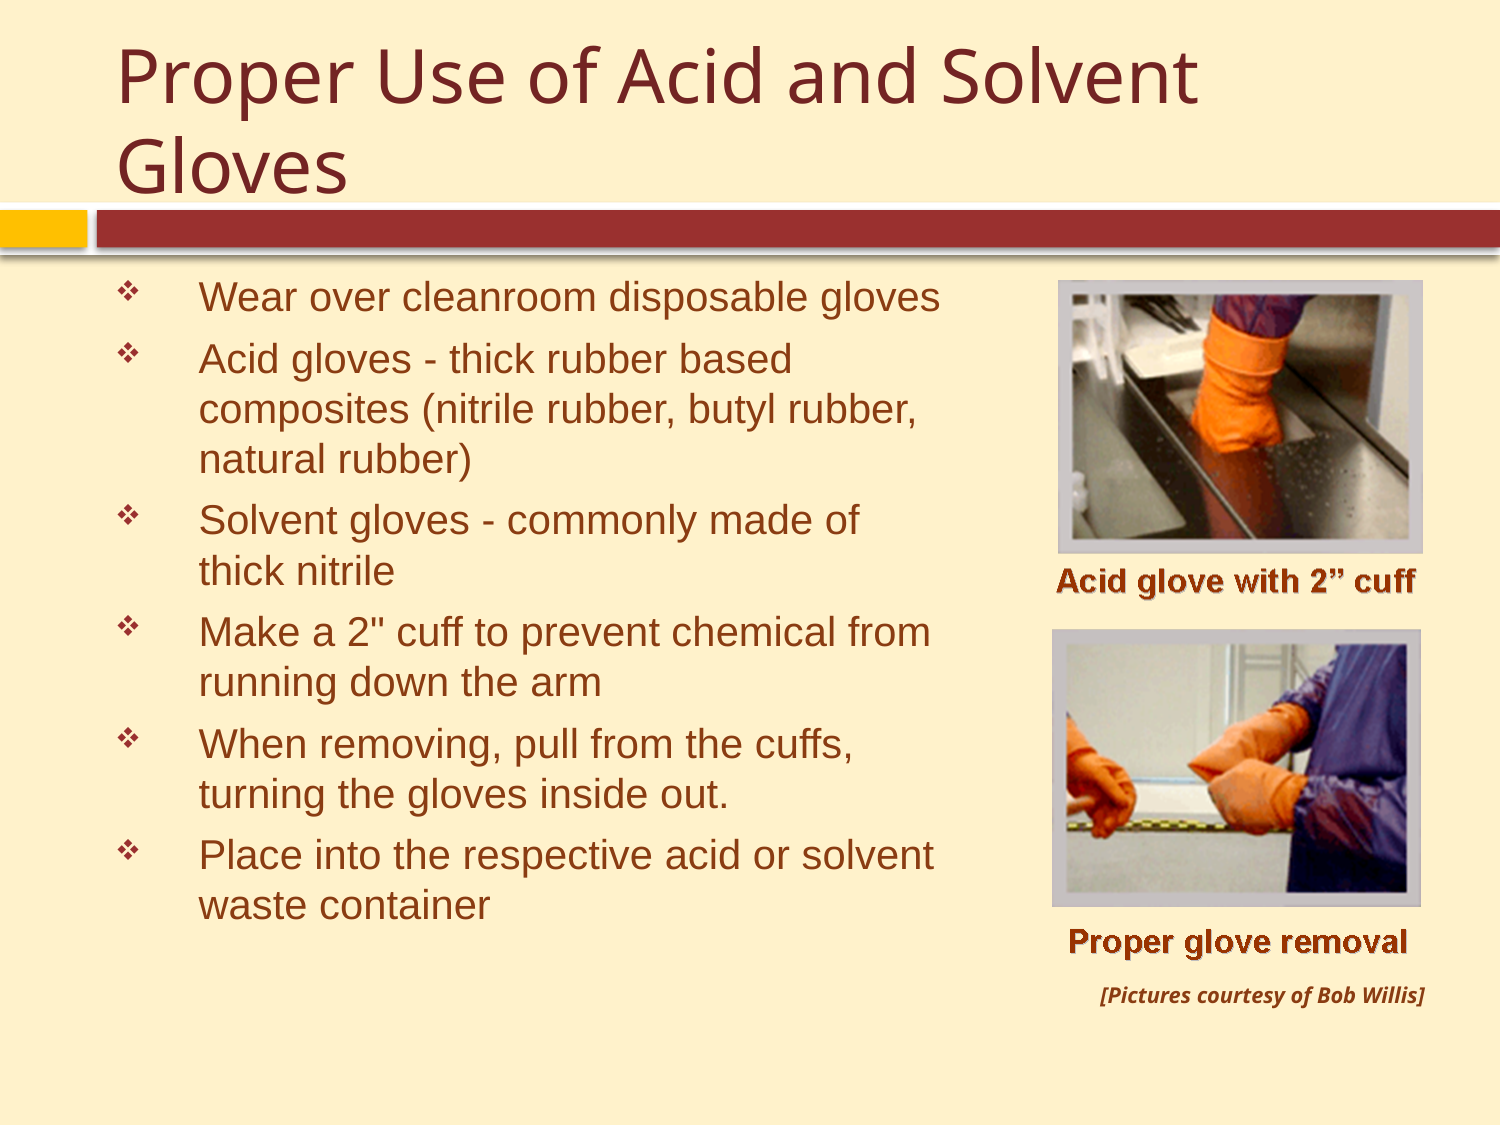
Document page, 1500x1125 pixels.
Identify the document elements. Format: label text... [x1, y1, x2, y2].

text_box [Pictures courtesy of Bob Willis] [1085, 974, 1441, 1016]
picture [1040, 280, 1432, 969]
title Proper Use of Acid and Solvent Gloves [100, 37, 1438, 200]
list Wear over cleanroom disposable gloves Acid gloves - thick rubber based composites (nitrile rubber, butyl rubber, natural rubber) Solvent gloves - commonly made of thick nitrile Make a 2" cuff to prevent chemical from running down the arm When removing, pull from the cuffs, turning the gloves inside out. Place into the respective acid or solvent waste container [100, 262, 968, 1000]
